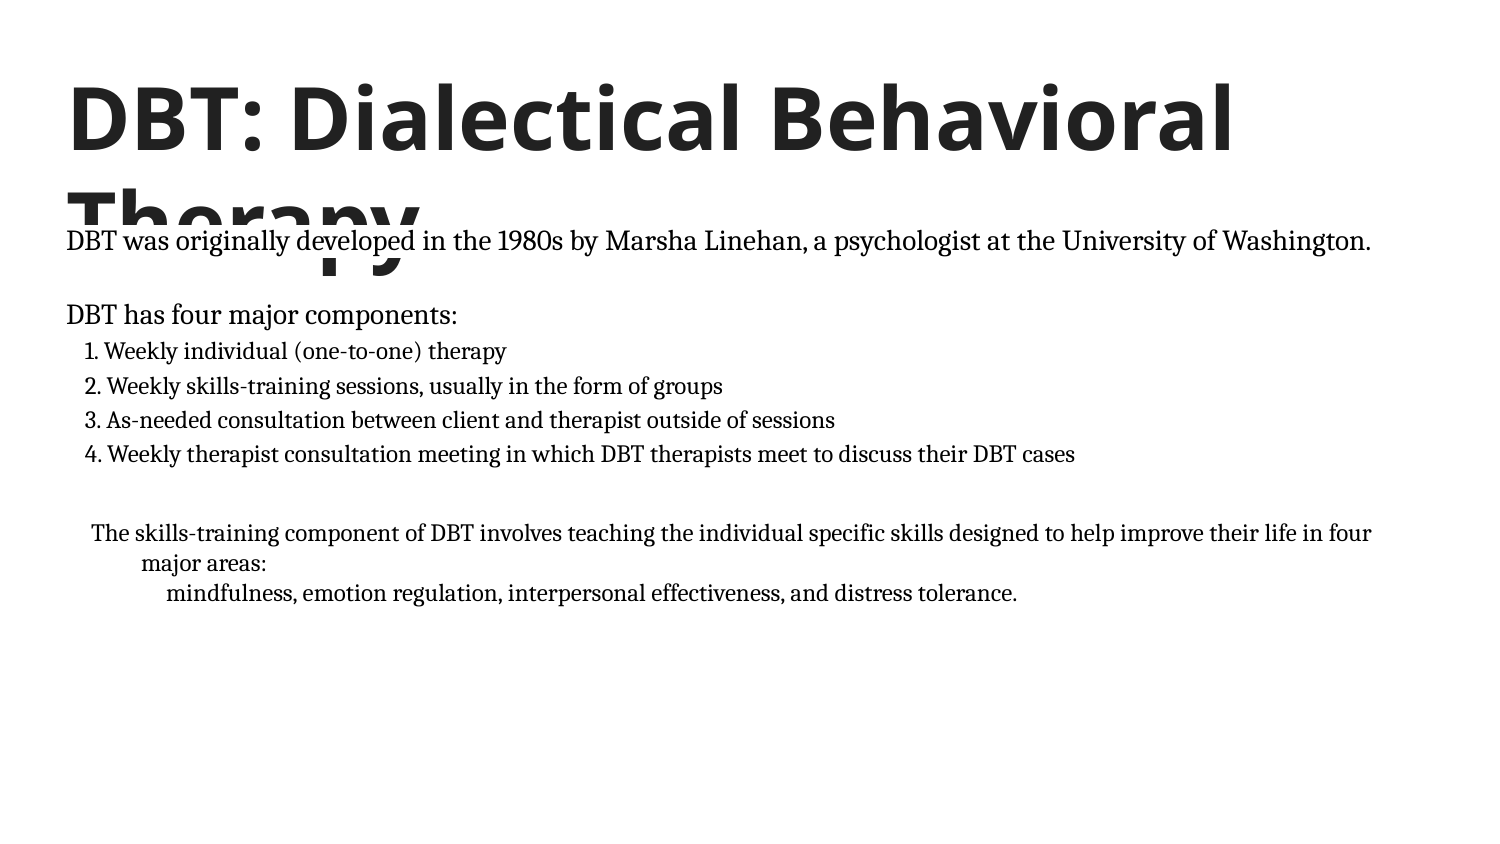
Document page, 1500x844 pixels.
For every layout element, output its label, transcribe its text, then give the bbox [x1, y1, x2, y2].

list DBT was originally developed in the 1980s by Marsha Linehan, a psychologist at the University of Washington. DBT has four major components: 1. Weekly individual (one-to-one) therapy 2. Weekly skills-training sessions, usually in the form of groups 3. As-needed consultation between client and therapist outside of sessions 4. Weekly therapist consultation meeting in which DBT therapists meet to discuss their DBT cases The skills-training component of DBT involves teaching the individual specific skills designed to help improve their life in four major areas: mindfulness, emotion regulation, interpersonal effectiveness, and distress tolerance. [51, 201, 1449, 750]
title DBT: Dialectical Behavioral Therapy [51, 48, 1449, 180]
